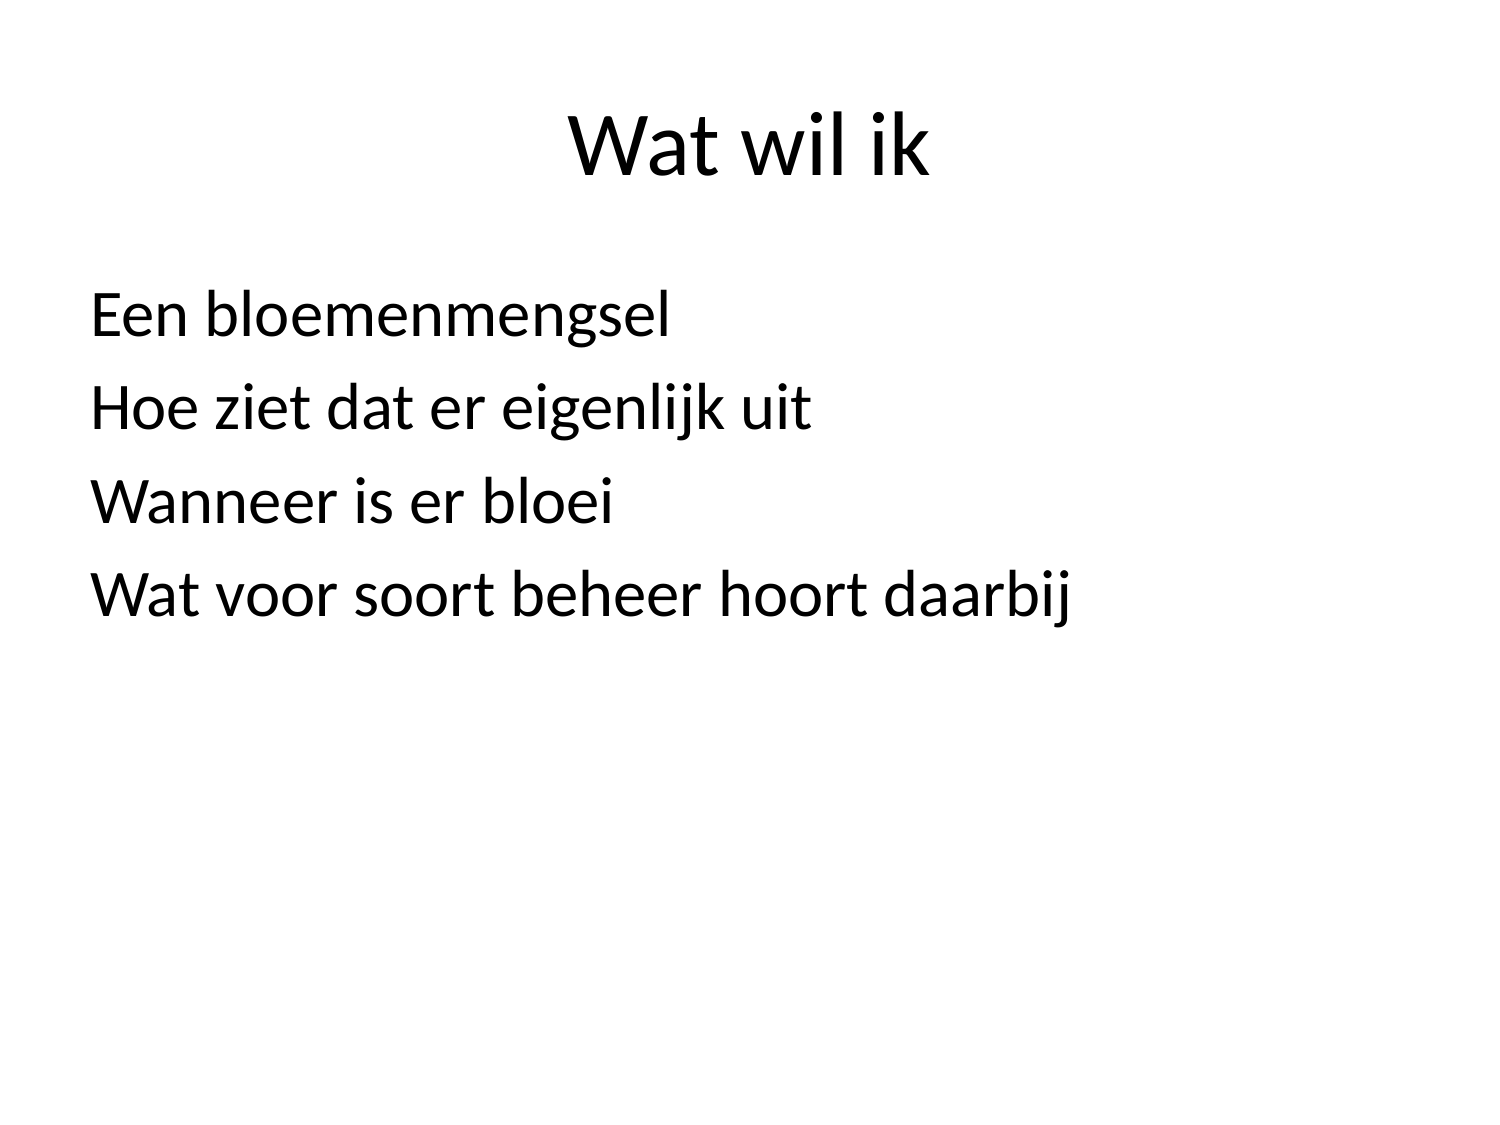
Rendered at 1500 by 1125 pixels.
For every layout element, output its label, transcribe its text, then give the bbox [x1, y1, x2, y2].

list Een bloemenmengsel Hoe ziet dat er eigenlijk uit Wanneer is er bloei Wat voor soort beheer hoort daarbij [75, 262, 1425, 1005]
title Wat wil ik [75, 45, 1425, 233]
